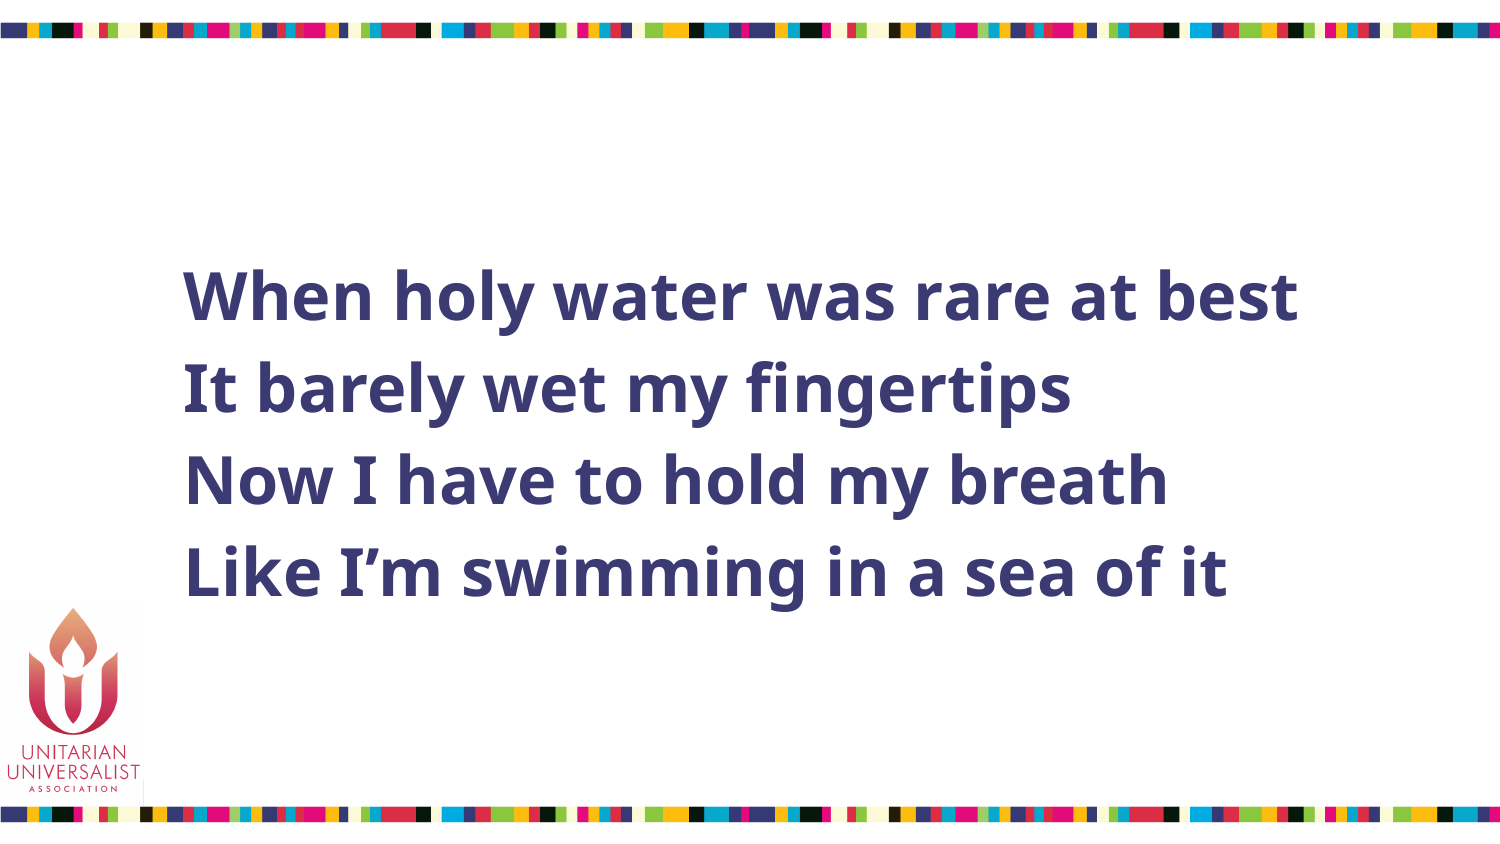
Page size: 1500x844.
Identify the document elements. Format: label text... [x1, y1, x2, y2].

picture [0, 600, 1500, 824]
text_box When holy water was rare at best It barely wet my fingertips Now I have to hold my breath Like I’m swimming in a sea of it [168, 226, 1495, 625]
picture [0, 22, 1500, 40]
